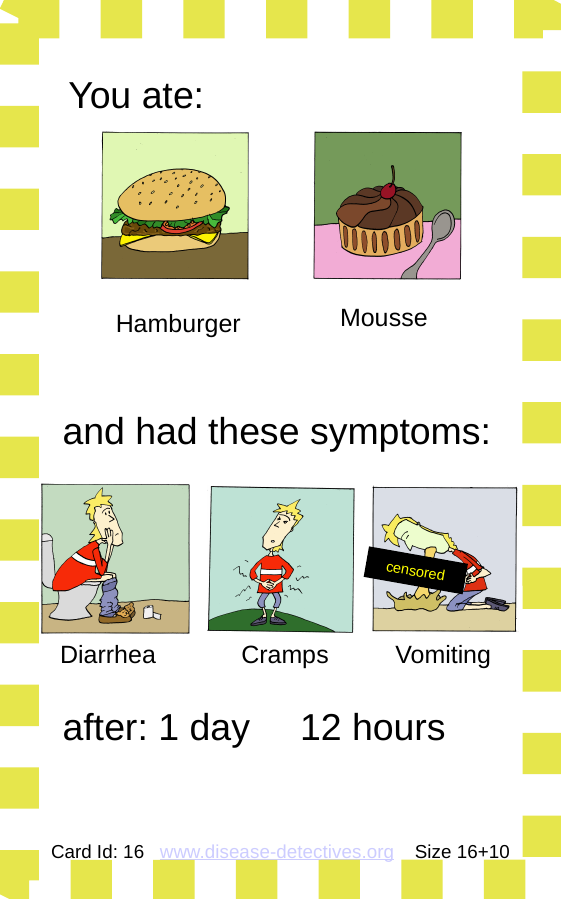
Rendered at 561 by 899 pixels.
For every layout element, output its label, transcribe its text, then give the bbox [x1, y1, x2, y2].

picture [206, 484, 356, 633]
picture [100, 131, 249, 280]
text_box Diarrhea [37, 637, 179, 675]
picture [371, 484, 520, 633]
text_box Cramps [214, 639, 356, 675]
text_box [18, 17, 544, 881]
picture [41, 483, 190, 634]
picture [313, 131, 462, 280]
text_box Vomiting [372, 640, 515, 675]
